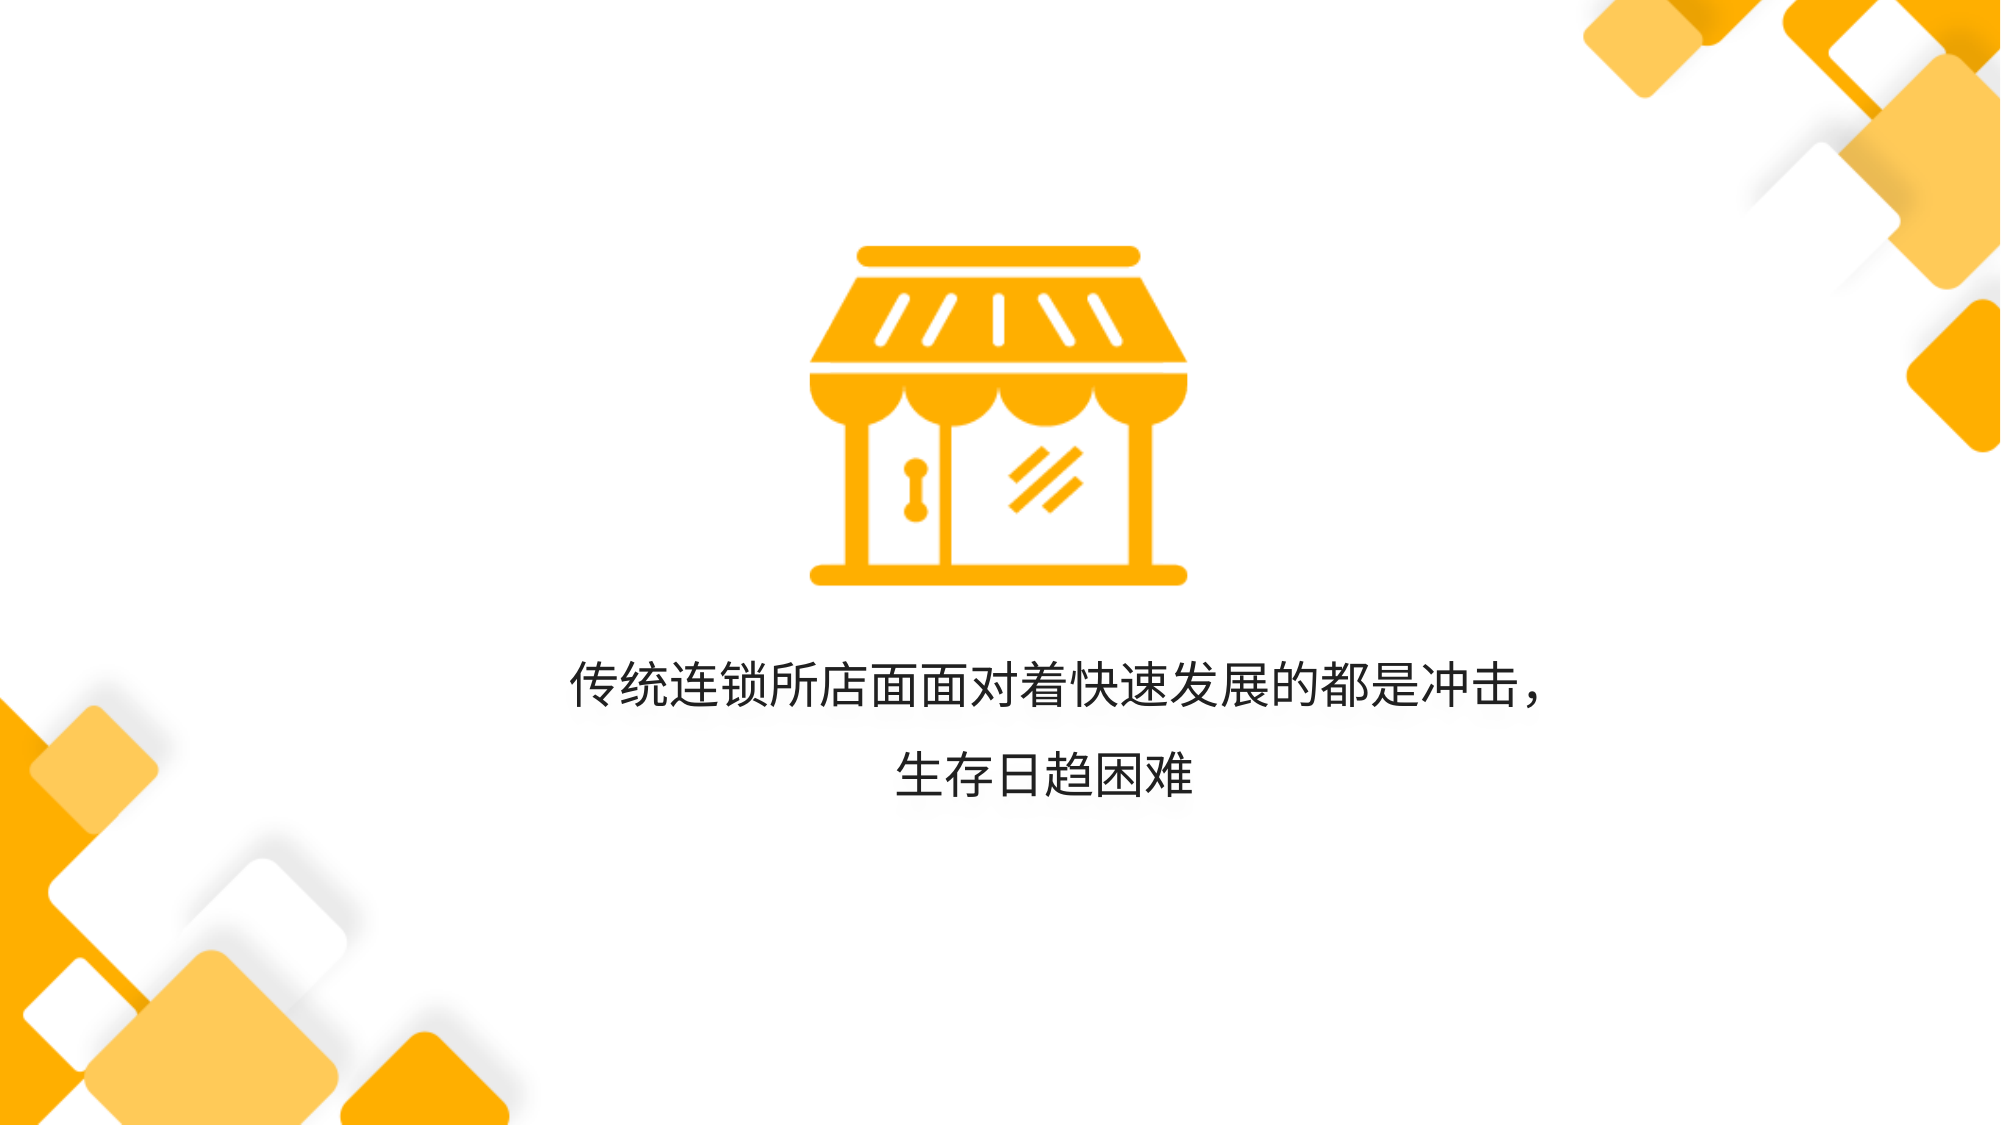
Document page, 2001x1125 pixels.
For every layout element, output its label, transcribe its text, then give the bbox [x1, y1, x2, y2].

text_box 传统连锁所店面面对着快速发展的都是冲击，生存日趋困难 [530, 721, 1559, 812]
picture [0, 0, 2001, 1125]
